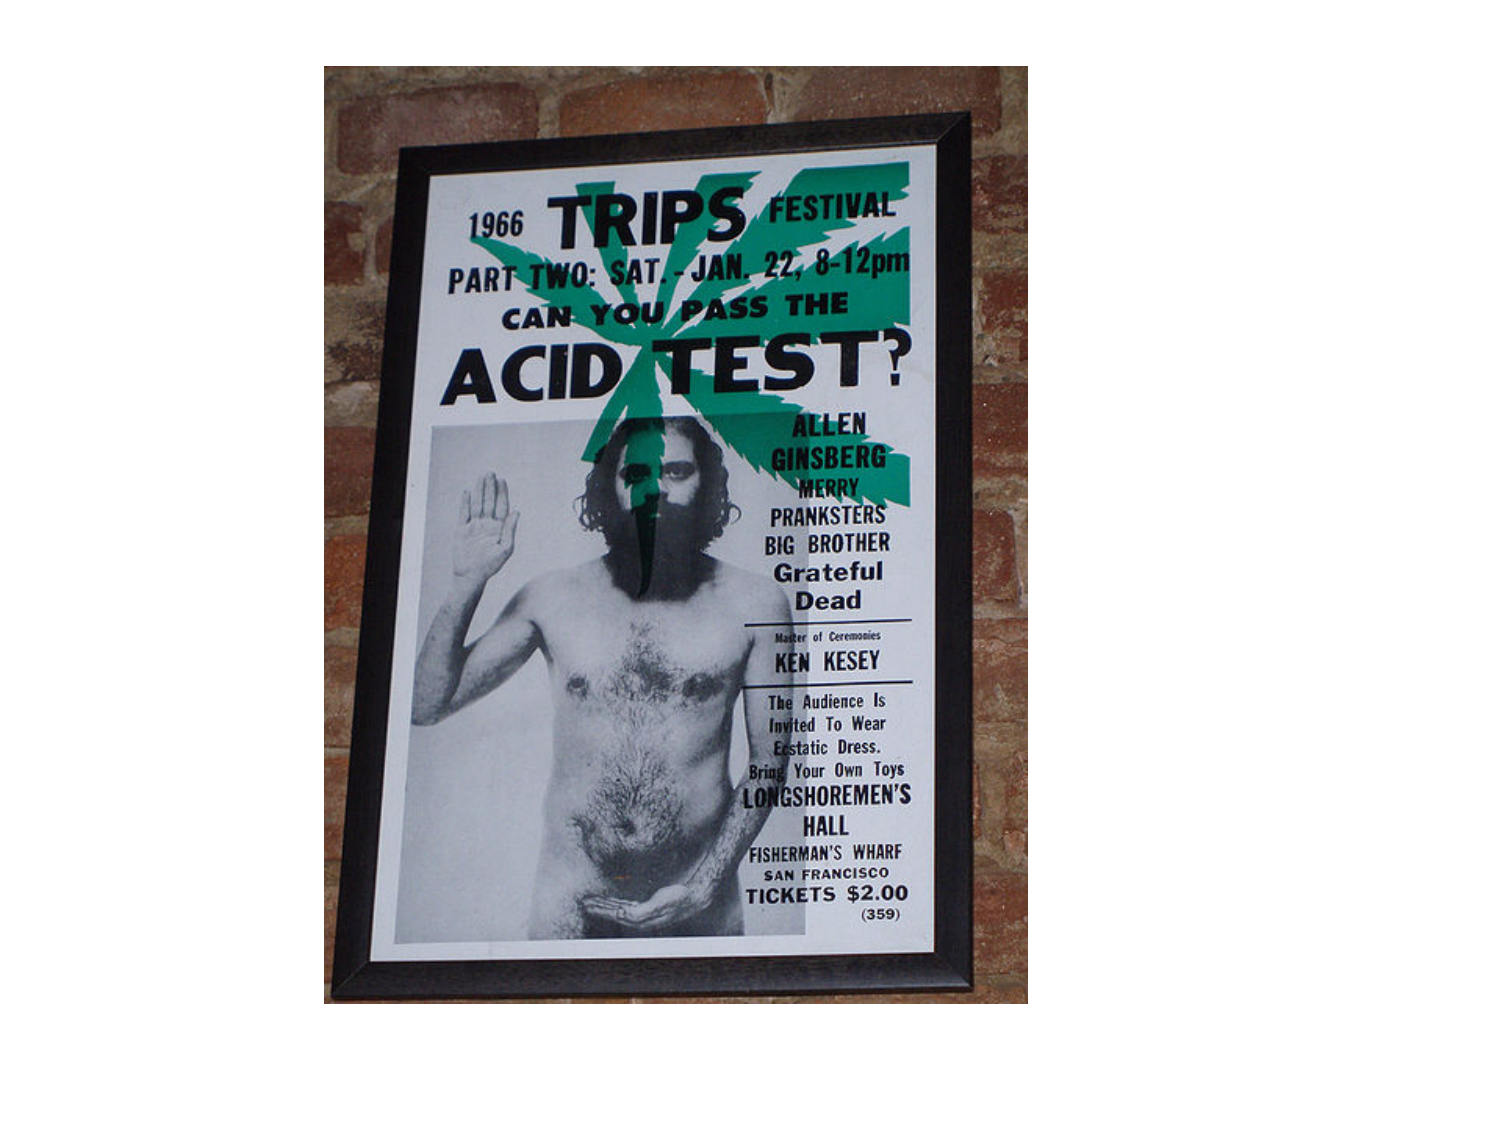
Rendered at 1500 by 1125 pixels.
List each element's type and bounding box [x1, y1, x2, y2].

picture [324, 66, 1029, 1005]
